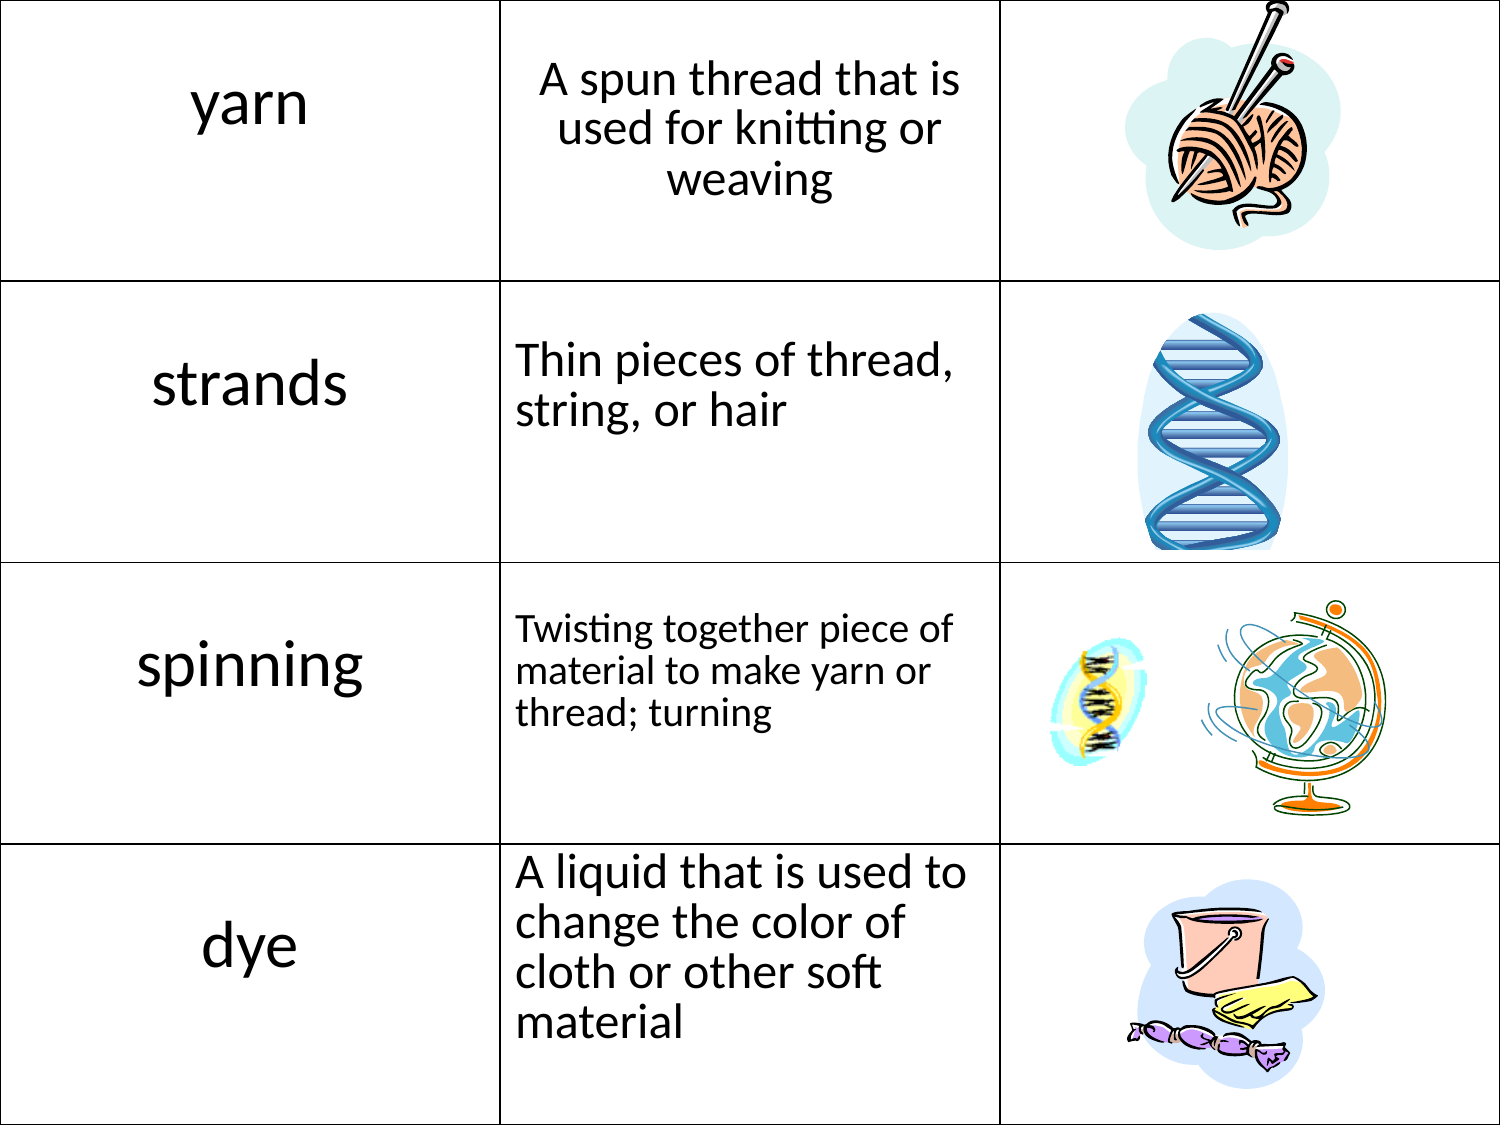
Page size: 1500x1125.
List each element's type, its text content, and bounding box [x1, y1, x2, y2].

table_cell strands [1, 282, 499, 562]
table_cell Twisting together piece of material to make yarn or thread; turning [501, 563, 999, 843]
table_cell A liquid that is used to change the color of cloth or other soft material [501, 845, 999, 1124]
picture [1124, 879, 1326, 1090]
picture [1137, 312, 1289, 551]
picture [1049, 637, 1147, 766]
table_header [1001, 1, 1499, 280]
table_cell [1001, 563, 1499, 843]
table_header A spun thread that is used for knitting or weaving [501, 1, 999, 280]
table_cell [1001, 845, 1499, 1124]
picture [1124, 0, 1341, 251]
table_cell Thin pieces of thread, string, or hair [501, 282, 999, 562]
table_cell dye [1, 845, 499, 1124]
table_header yarn [1, 1, 499, 280]
picture [1199, 599, 1388, 817]
table_cell spinning [1, 563, 499, 843]
table_cell [1001, 282, 1499, 562]
